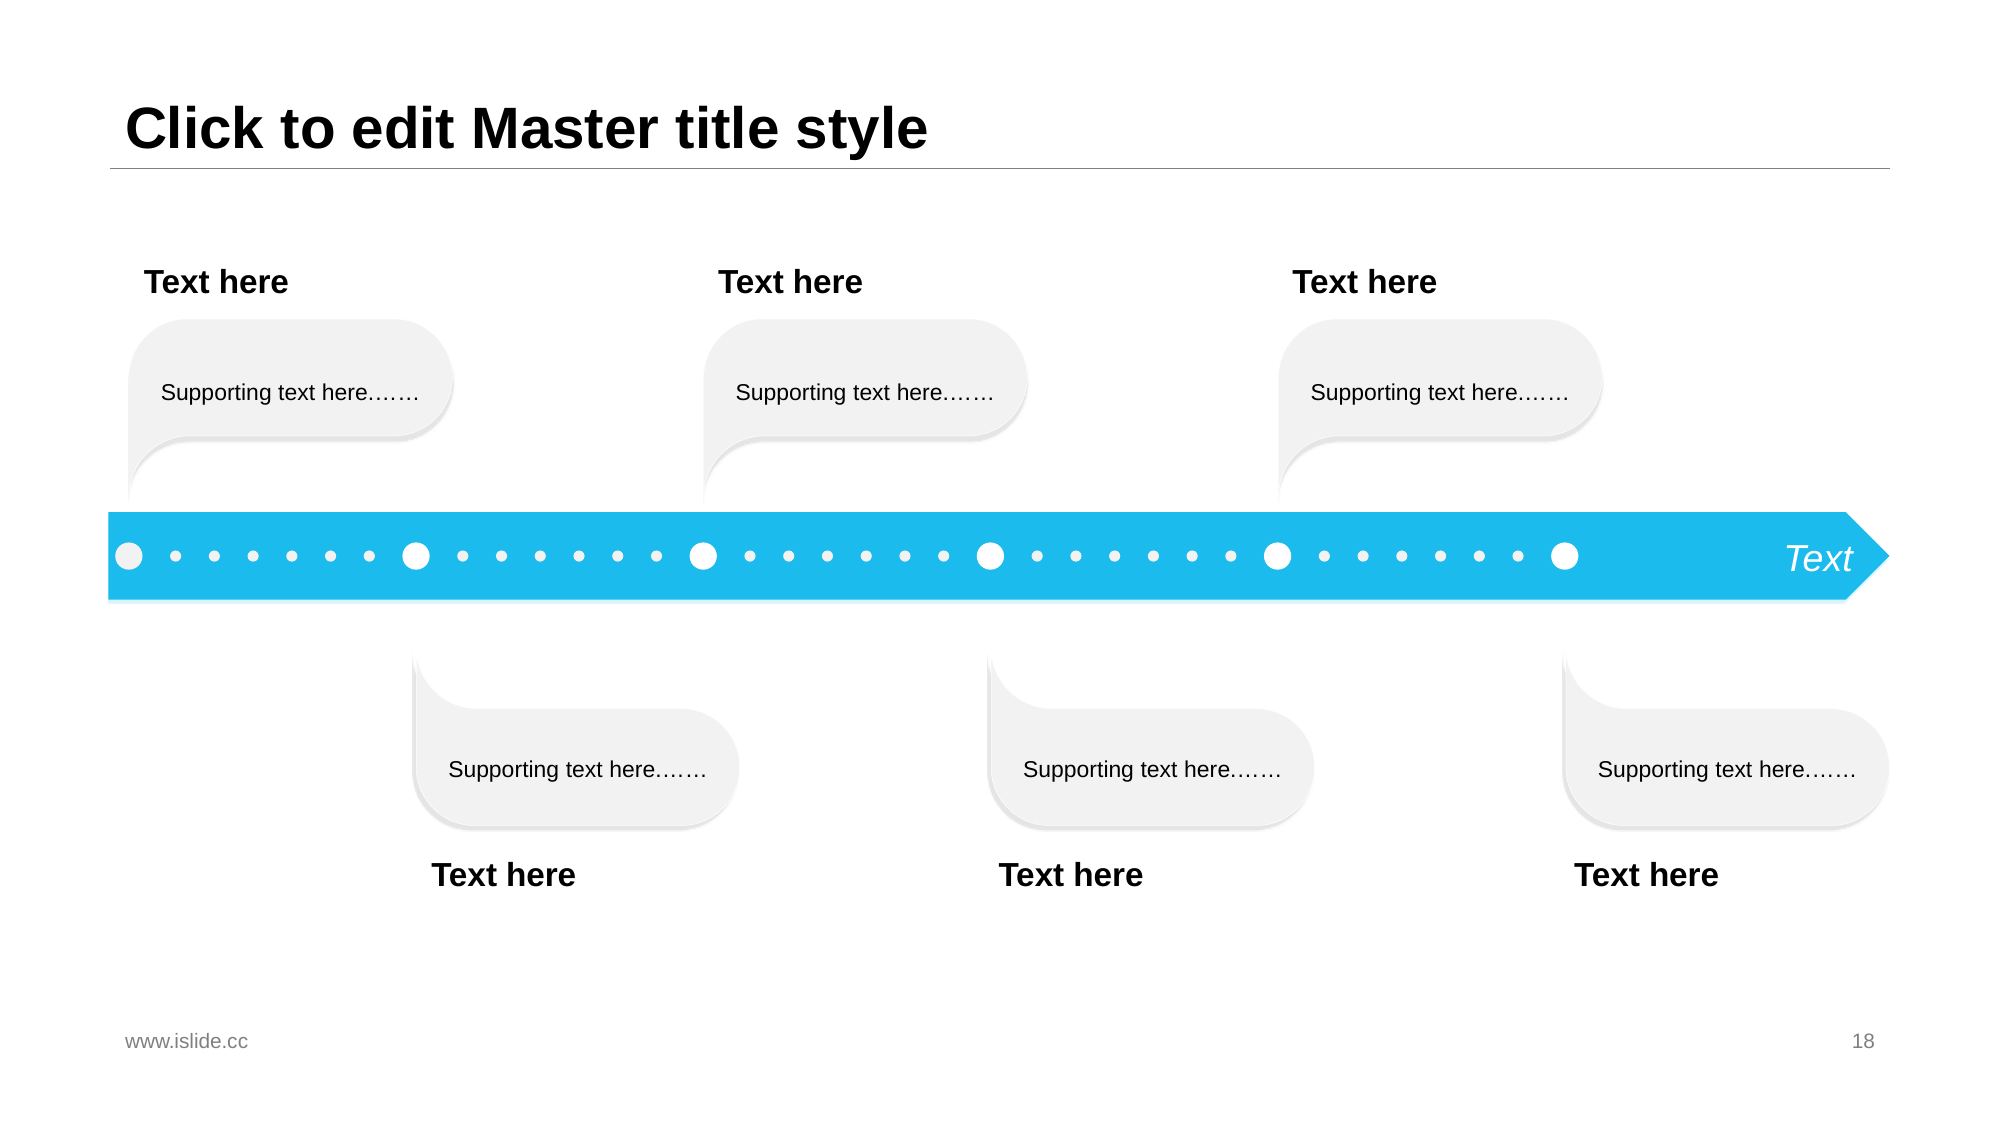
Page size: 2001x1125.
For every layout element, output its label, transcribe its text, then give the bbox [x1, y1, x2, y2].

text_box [108, 242, 1890, 912]
footer www.islide.cc [109, 1023, 790, 1058]
title Click to edit Master title style [109, 0, 1890, 169]
slide_number 18 [1412, 1023, 1890, 1058]
